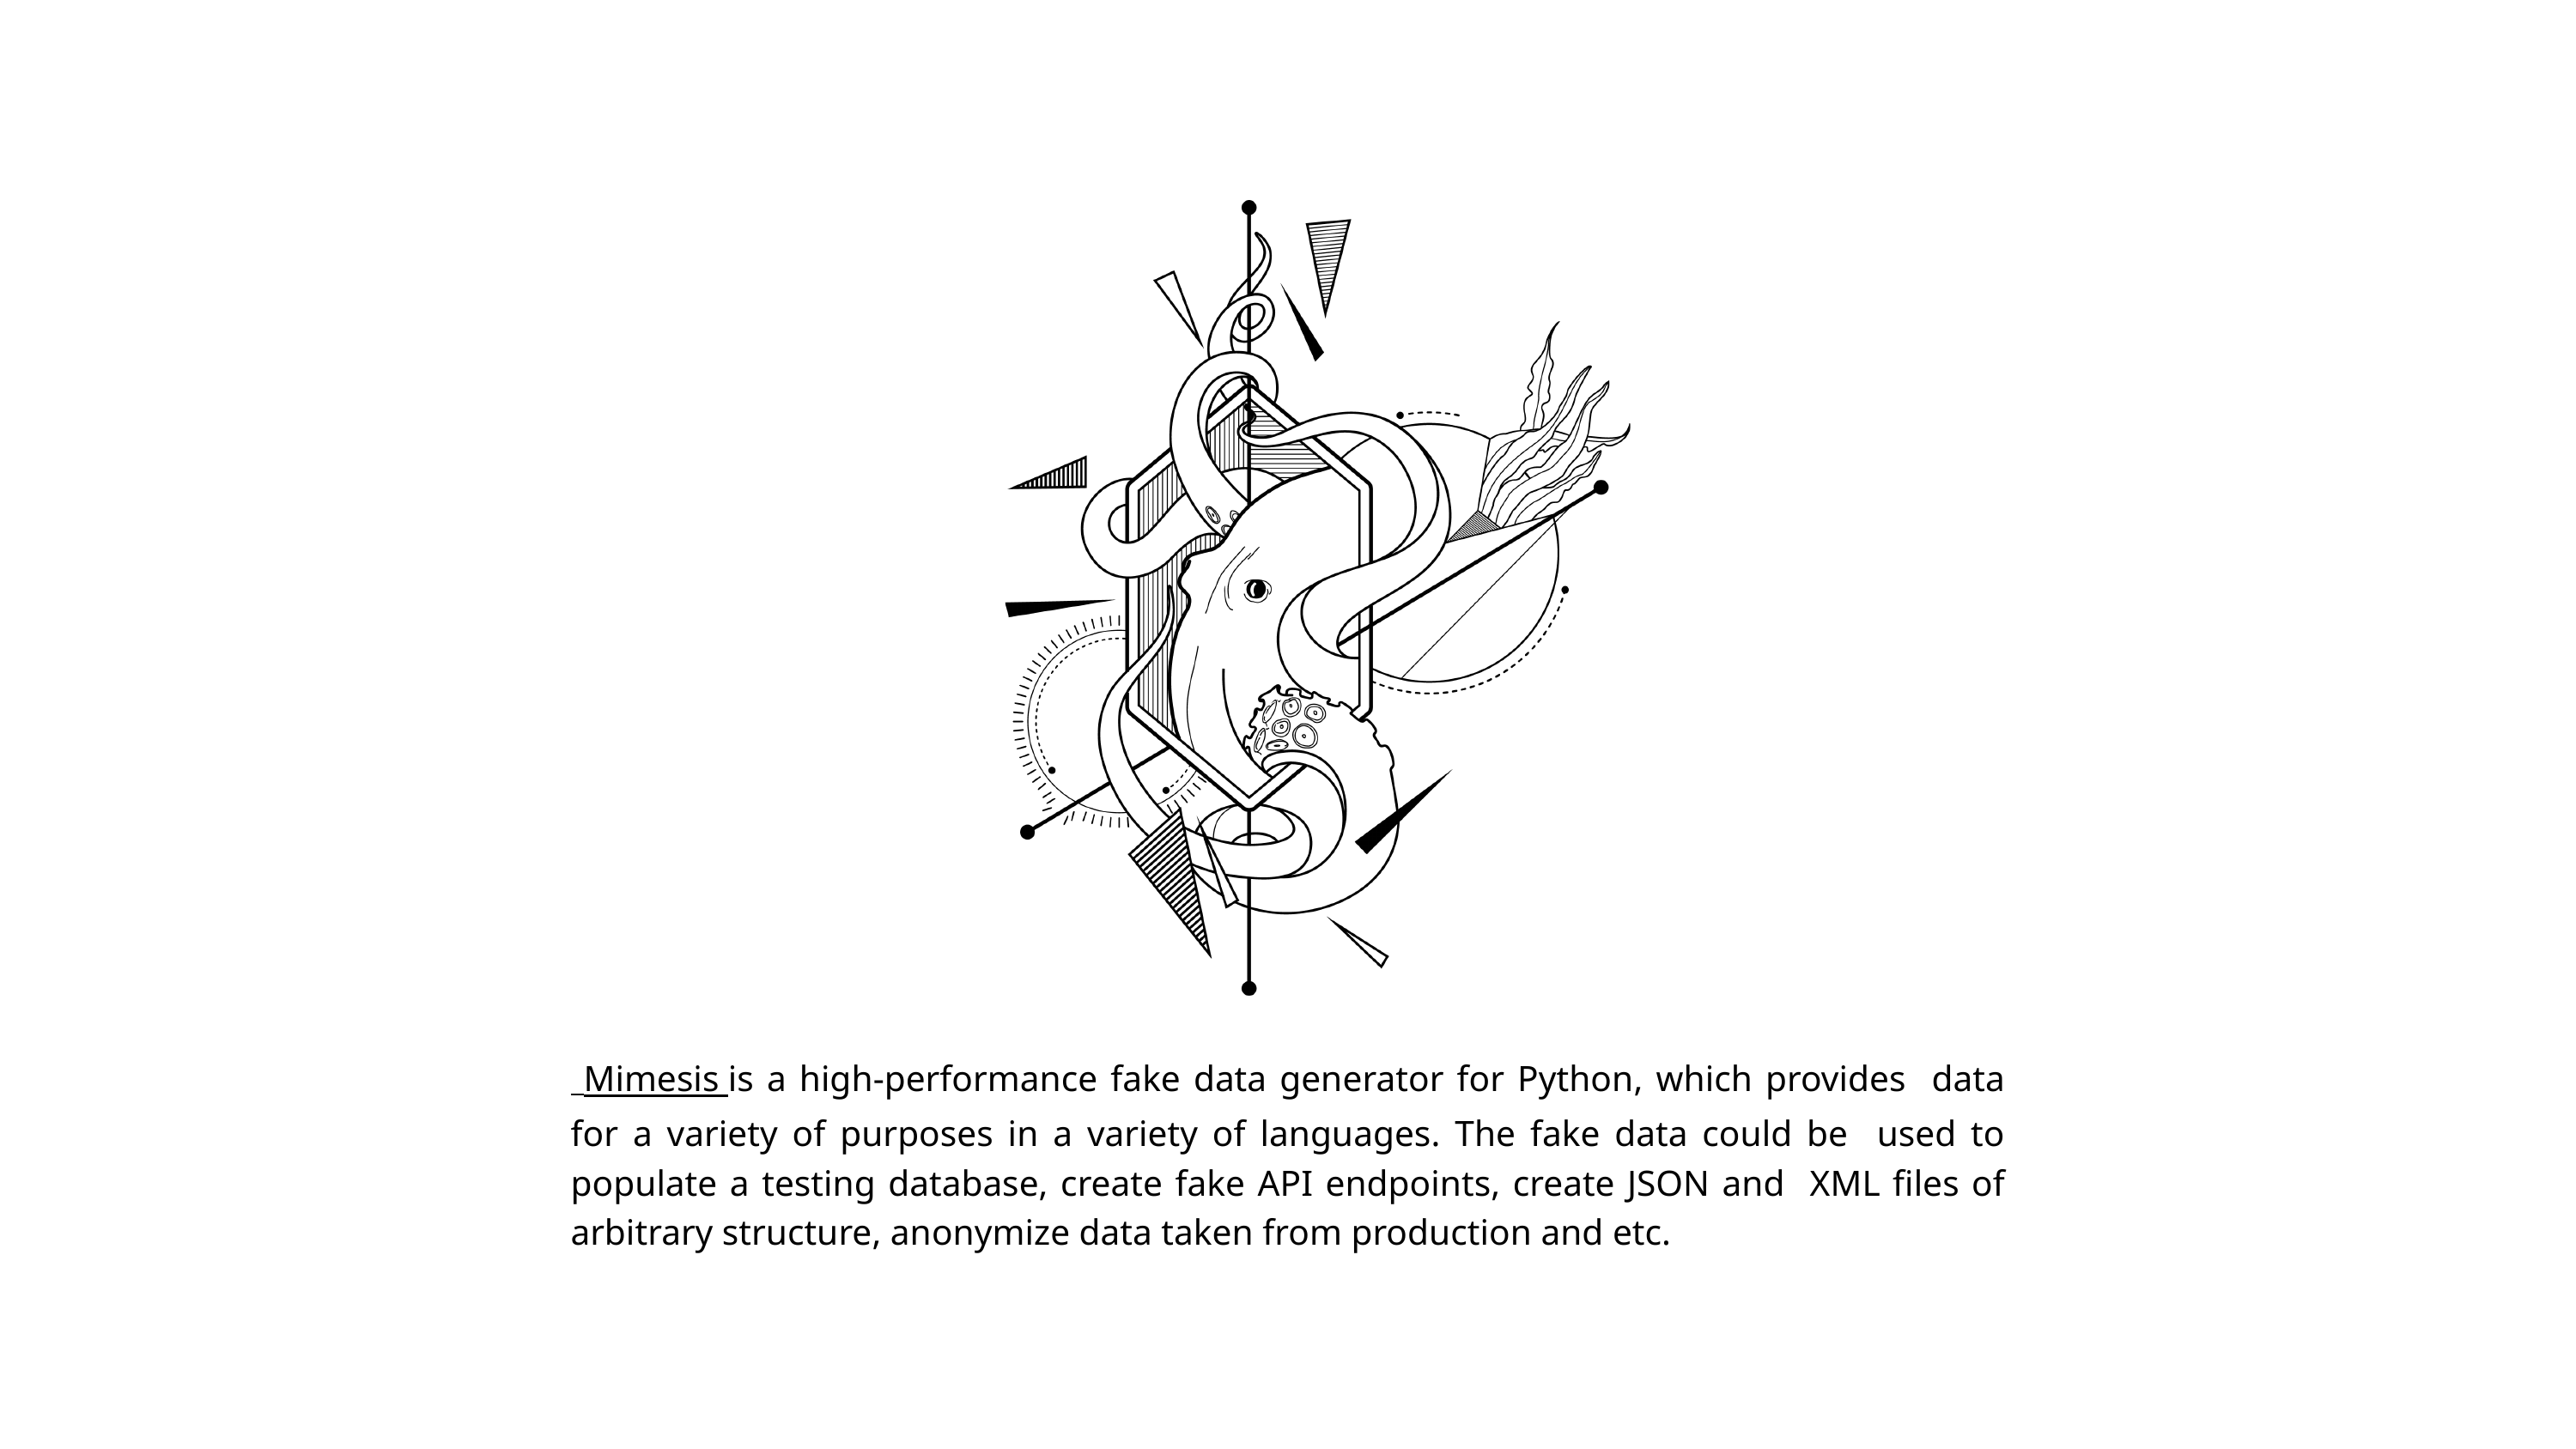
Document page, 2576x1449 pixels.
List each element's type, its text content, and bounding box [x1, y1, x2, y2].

text_box Mimesis is a high-performance fake data generator for Python, which provides data for a variety of purposes in a variety of languages. The fake data could be used to populate a testing database, create fake API endpoints, create JSON and XML files of arbitrary structure, anonymize data taken from production and etc. [568, 1046, 2008, 1252]
text_box [1005, 200, 1631, 996]
